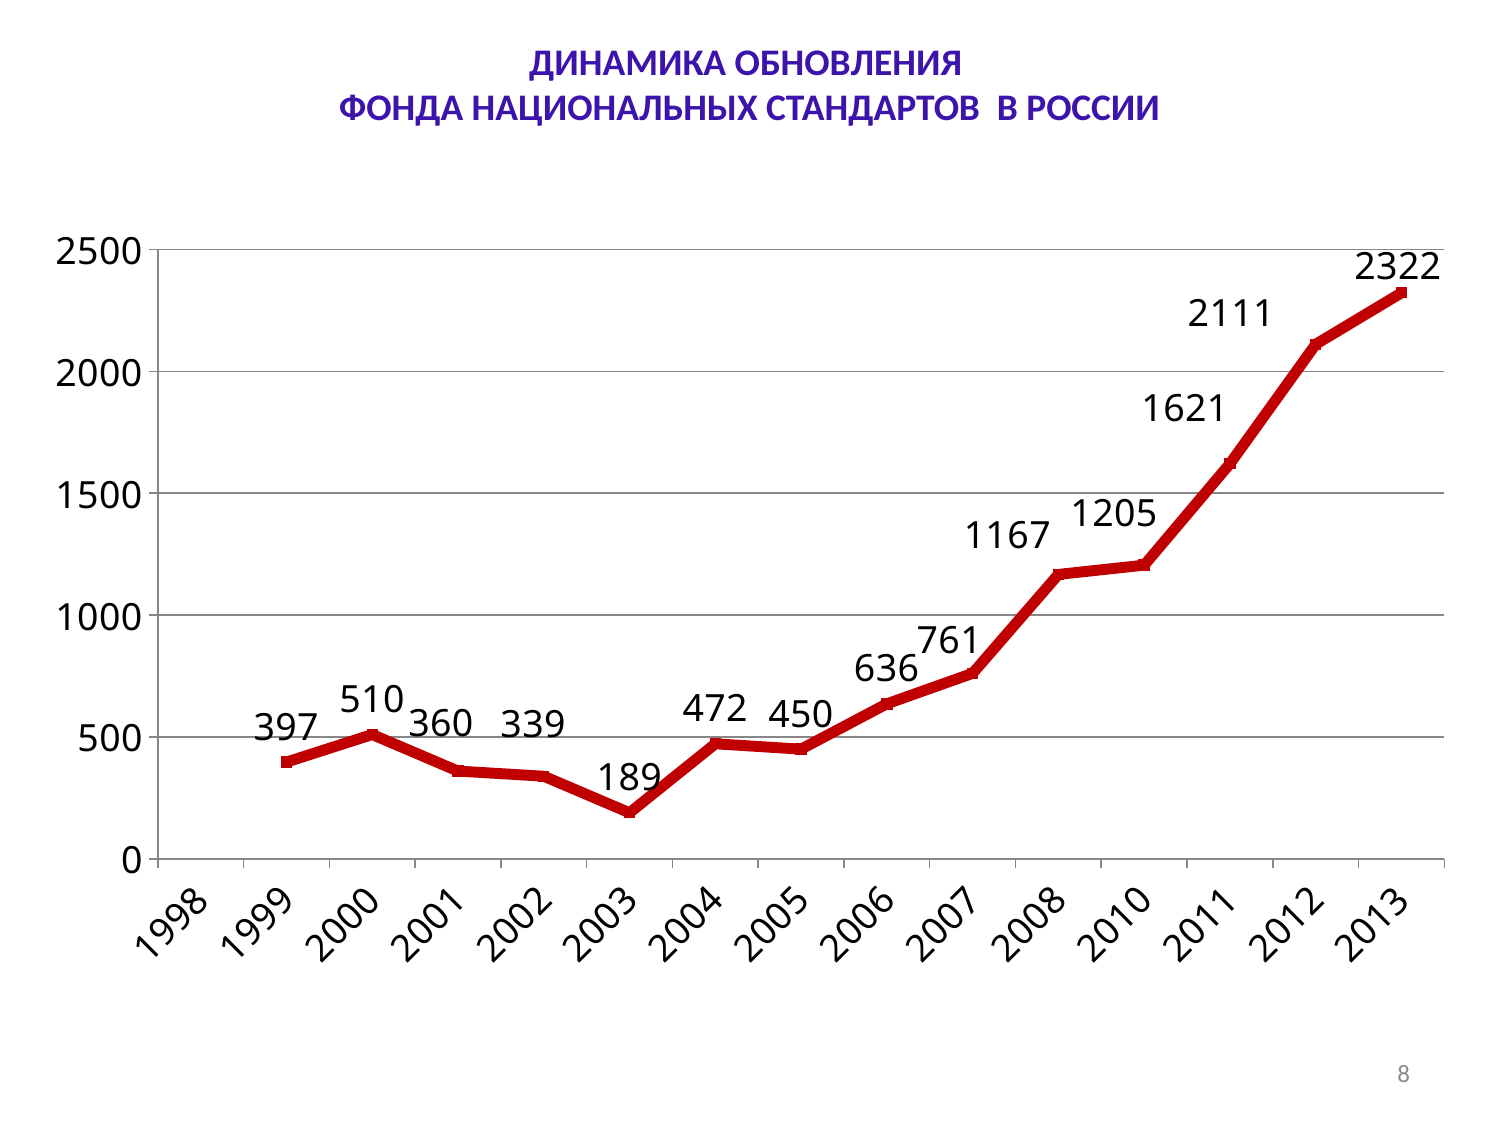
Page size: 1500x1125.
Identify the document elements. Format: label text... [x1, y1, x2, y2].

text_box ДИНАМИКА ОБНОВЛЕНИЯ ФОНДА НАЦИОНАЛЬНЫХ СТАНДАРТОВ В РОССИИ [74, 30, 1425, 161]
chart [26, 207, 1474, 988]
slide_number 8 [1074, 1042, 1425, 1103]
